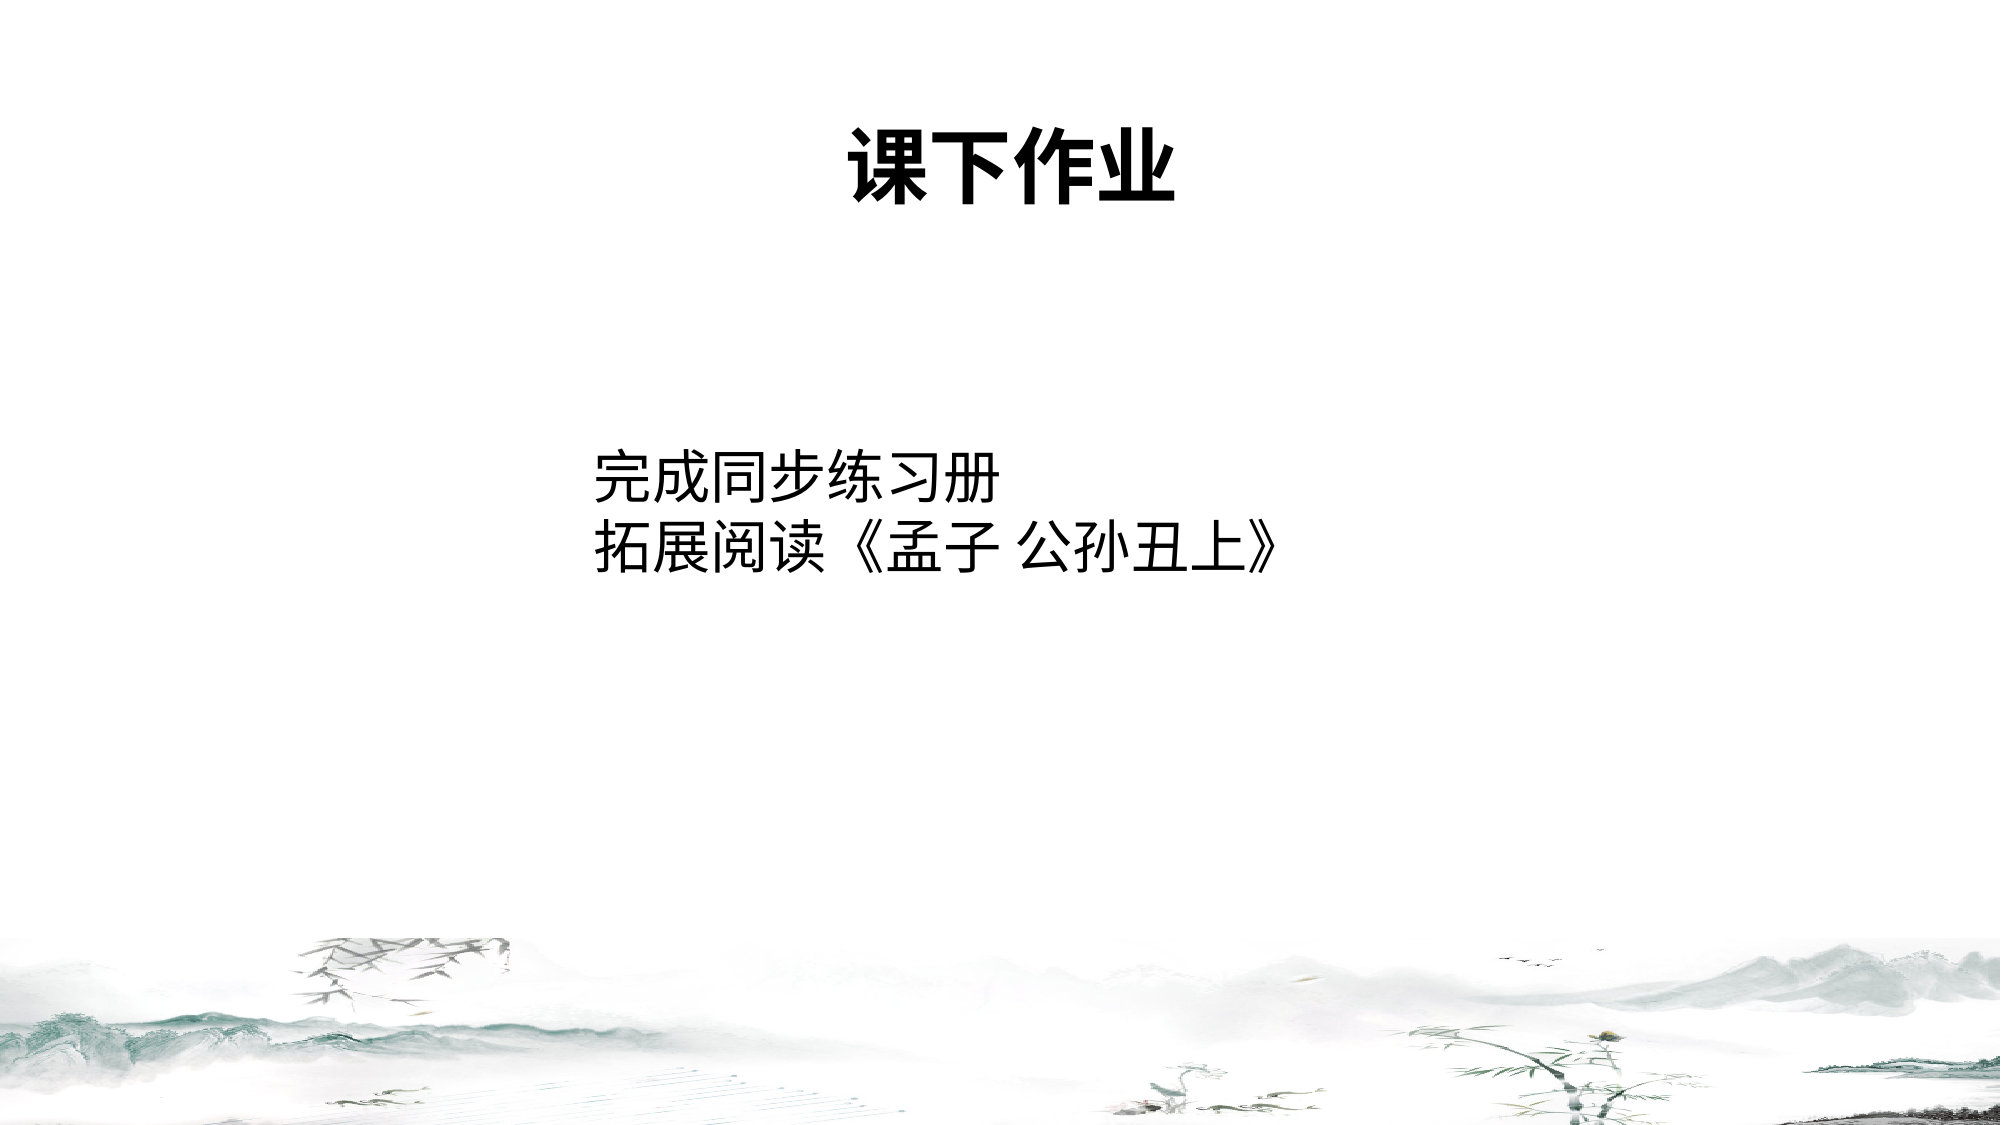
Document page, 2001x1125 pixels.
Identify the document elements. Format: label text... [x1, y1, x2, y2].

text_box 课下作业 [548, 106, 1476, 222]
text_box 完成同步练习册 拓展阅读《孟子 公孙丑上》 [579, 432, 1665, 588]
picture [0, 938, 2000, 1125]
